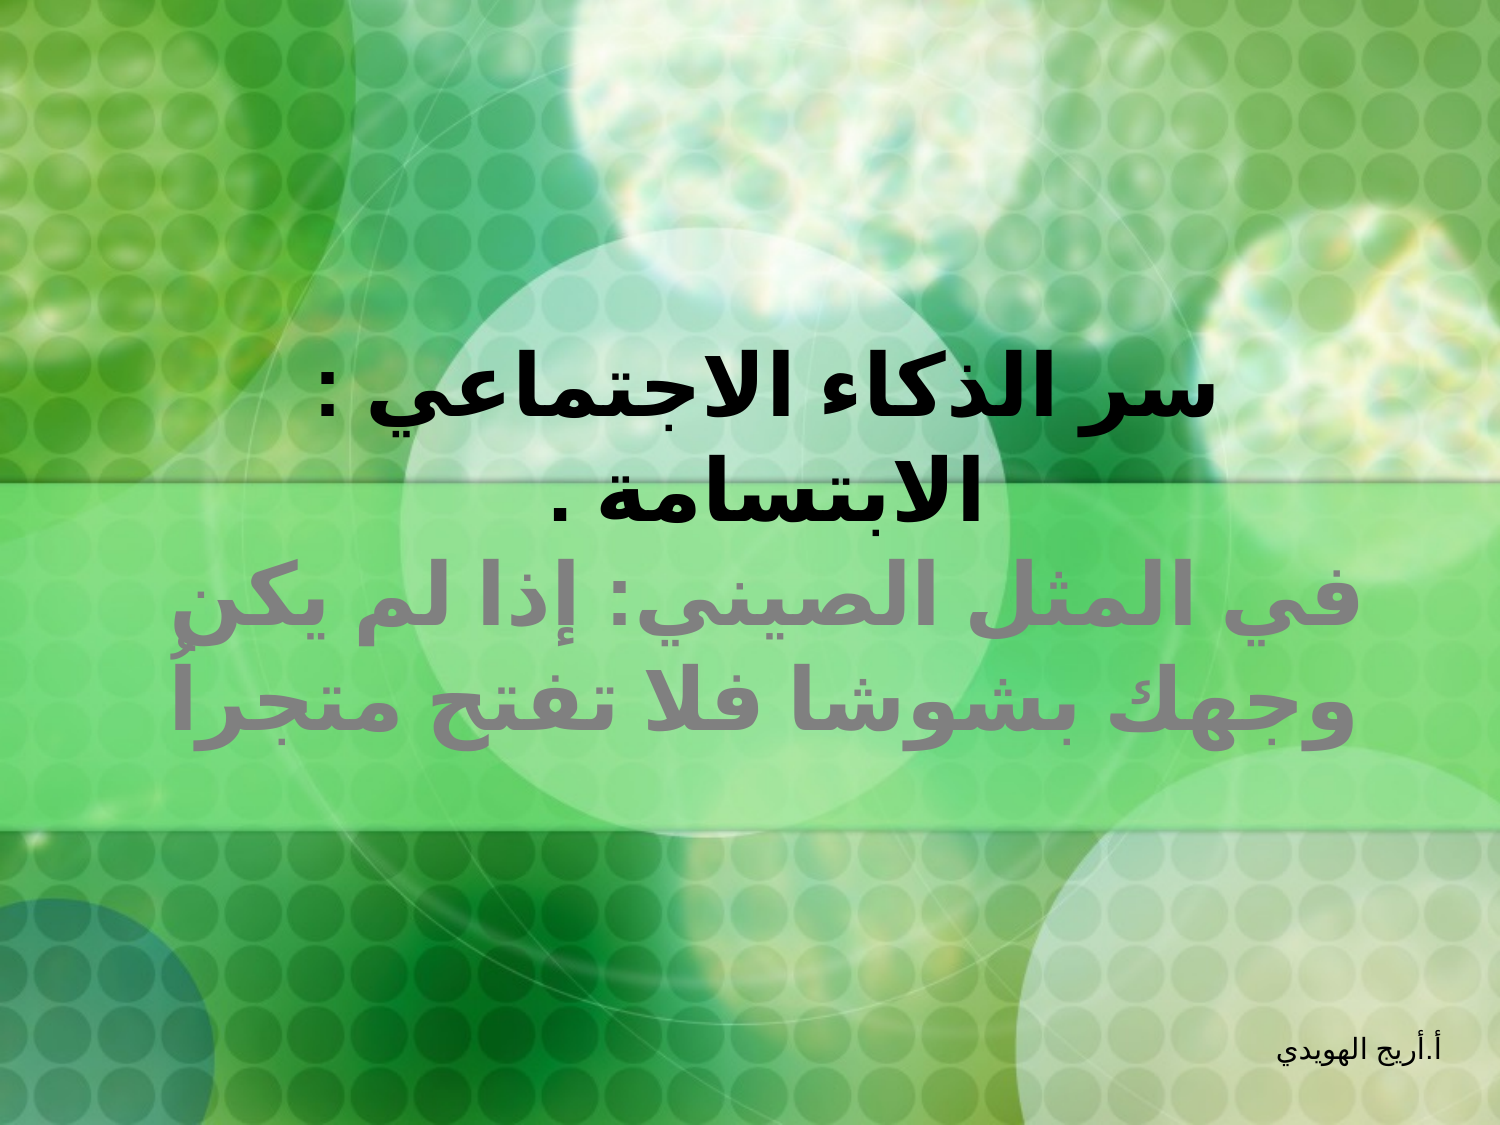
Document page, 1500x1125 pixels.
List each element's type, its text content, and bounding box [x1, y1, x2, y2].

title سر الذكاء الاجتماعي : الابتسامة . في المثل الصيني: إذا لم يكن وجهك بشوشا فلا تفتح متجراُ [147, 348, 1388, 729]
text_box أ.أريج الهويدي [974, 1023, 1450, 1073]
picture [0, 0, 1500, 1125]
